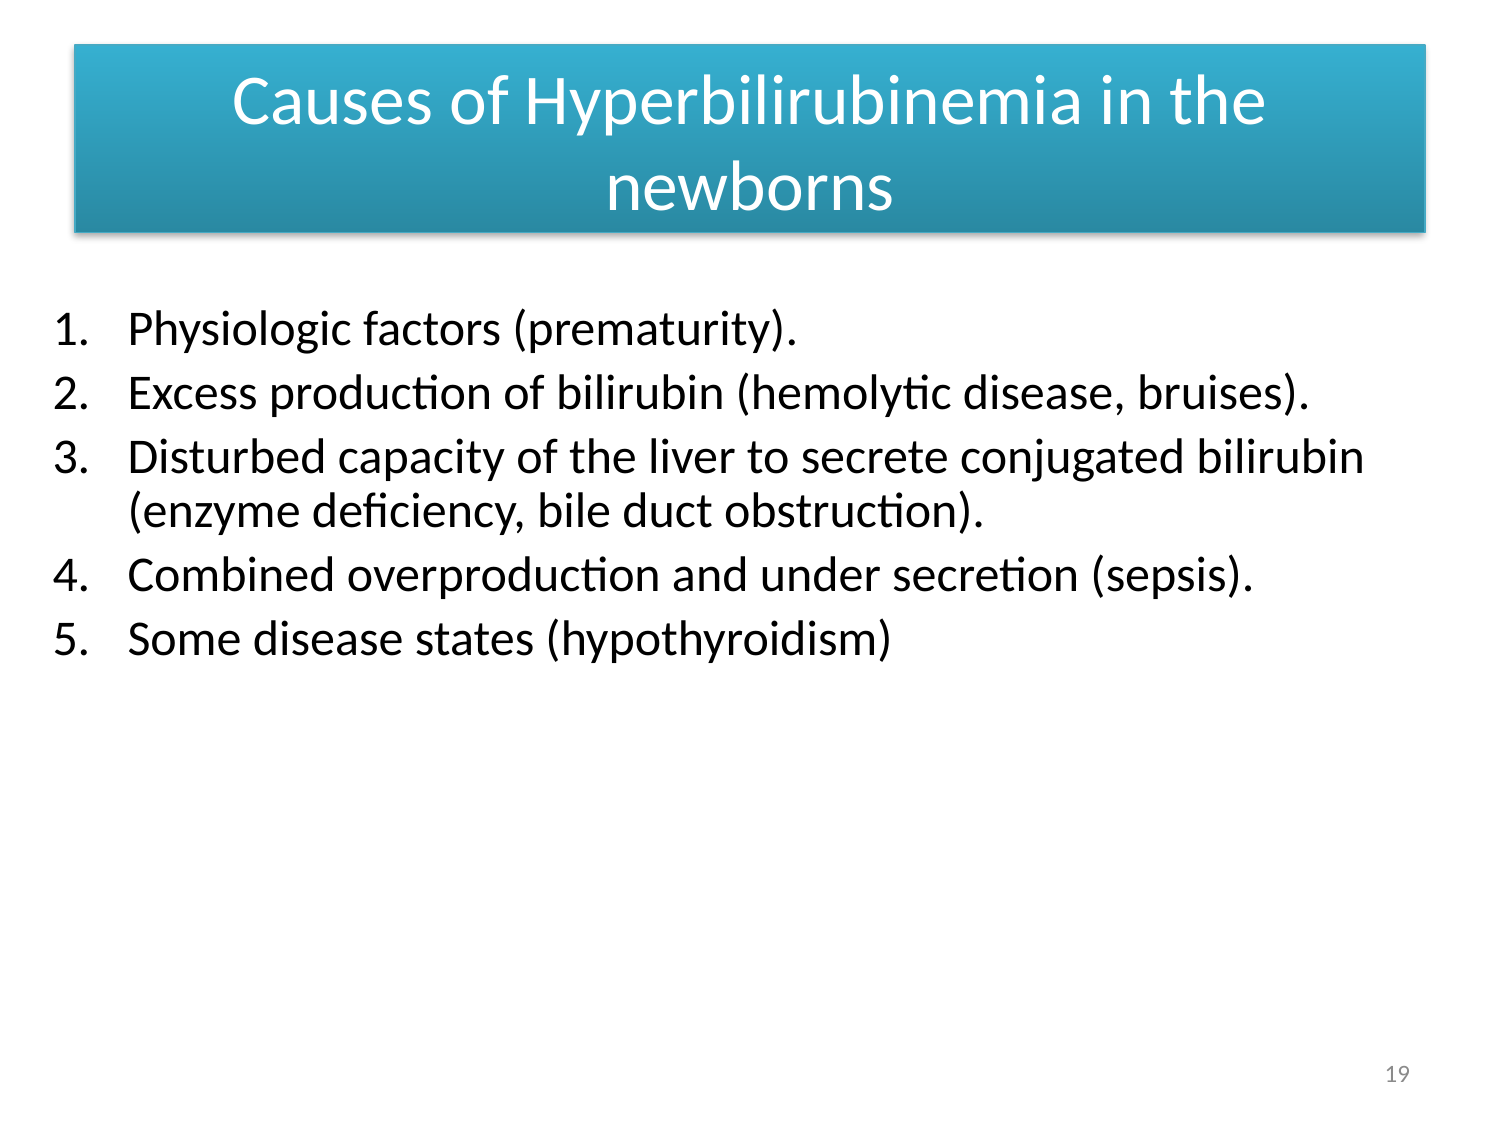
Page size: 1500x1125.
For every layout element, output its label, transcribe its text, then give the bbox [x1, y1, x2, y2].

title Causes of Hyperbilirubinemia in the newborns [74, 44, 1426, 224]
slide_number 19 [1074, 1042, 1425, 1103]
list Physiologic factors (prematurity). Excess production of bilirubin (hemolytic disease, bruises). Disturbed capacity of the liver to secrete conjugated bilirubin (enzyme deficiency, bile duct obstruction). Combined overproduction and under secretion (sepsis). Some disease states (hypothyroidism) [37, 224, 1475, 1125]
